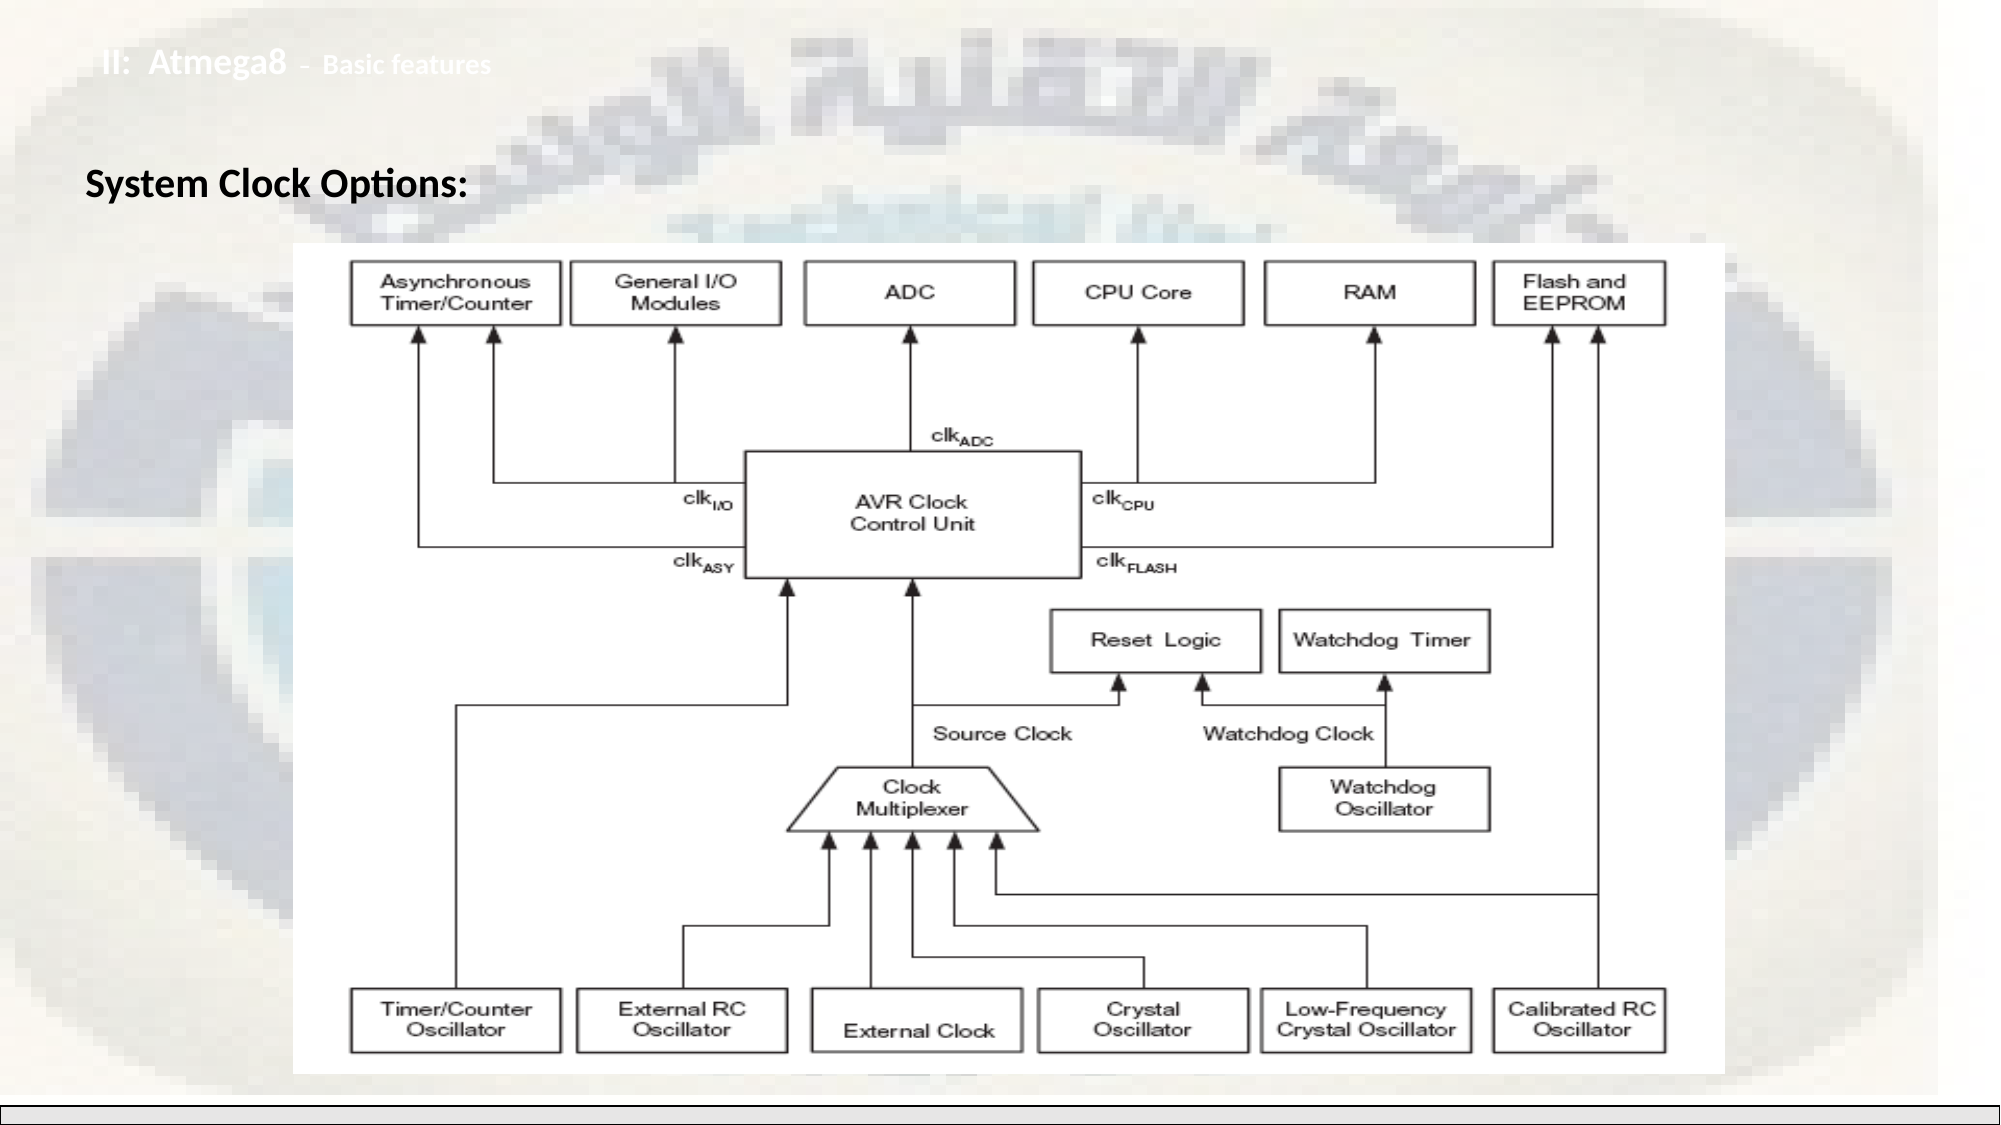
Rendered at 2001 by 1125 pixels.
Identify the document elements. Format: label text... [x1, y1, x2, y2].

text_box II: Atmega8 – Basic features [86, 29, 1457, 90]
text_box System Clock Options: [70, 148, 1930, 304]
text_box Label Operator Operand[s] ;Comment INIT: mov ax, bx ; Copy contents of bx into ax Label - INIT: Operator - mov Operands - ax and bx Comment - alphanumeric string between ; and \n Not case sensitive Unlike other assemblers, destination operand is first mov is the mnemonic that the assembler translates into an opcode [0, 0, 2000, 1105]
picture [293, 243, 1725, 1074]
text_box [0, 1105, 2000, 1125]
